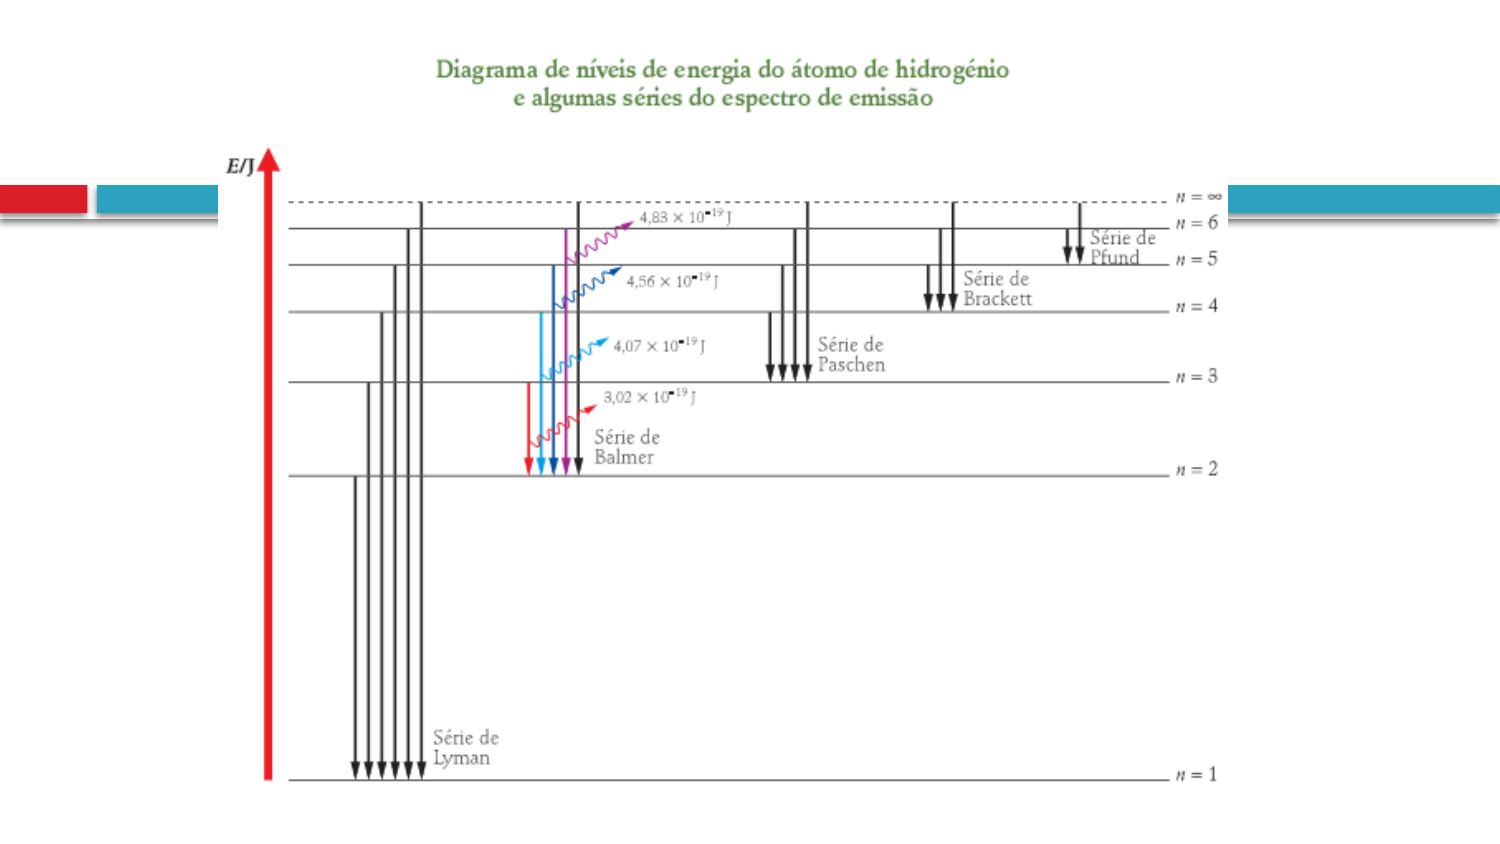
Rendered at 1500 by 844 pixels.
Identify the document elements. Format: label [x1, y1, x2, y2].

picture [218, 52, 1228, 789]
